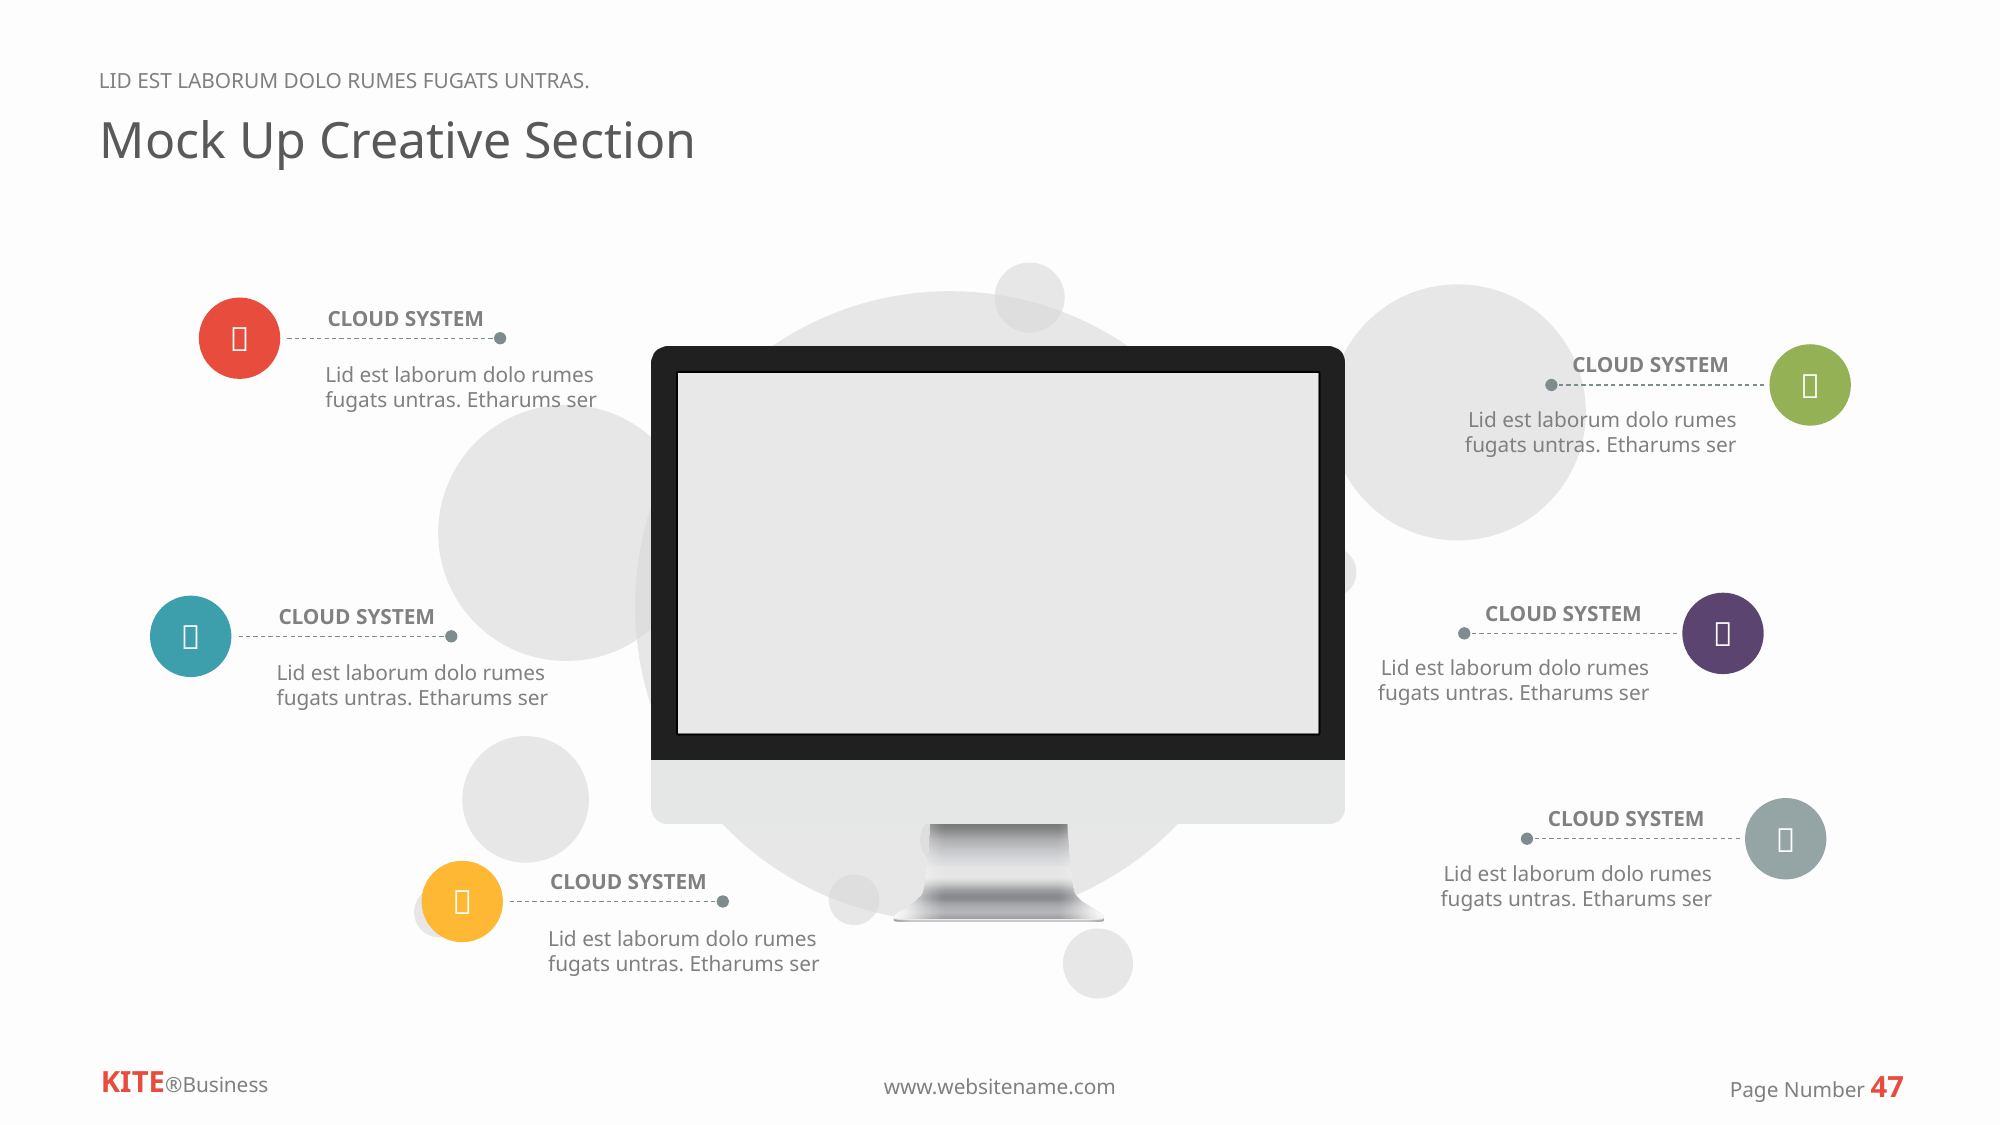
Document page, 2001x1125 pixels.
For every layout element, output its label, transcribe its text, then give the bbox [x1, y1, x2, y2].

text_box Lid est laborum dolo rumes fugats untras. Etharums ser [310, 354, 414, 420]
text_box  [148, 594, 233, 679]
text_box  [1743, 796, 1828, 881]
text_box KITE®Business [85, 1056, 284, 1106]
text_box Mock Up Creative Section [85, 101, 712, 176]
text_box Lid est laborum dolo rumes fugats untras. Etharums ser [1586, 853, 1727, 918]
text_box www.websitename.com [869, 1066, 1131, 1107]
text_box CLOUD SYSTEM [312, 297, 414, 338]
picture [651, 346, 1345, 924]
text_box Lid est laborum dolo rumes fugats untras. Etharums ser [261, 652, 414, 718]
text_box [414, 262, 1586, 999]
text_box Lid est laborum dolo rumes fugats untras. Etharums ser [1586, 399, 1752, 464]
text_box  [197, 296, 282, 380]
text_box CLOUD SYSTEM [1586, 798, 1719, 838]
text_box Page Number 47 [1715, 1061, 1919, 1112]
text_box CLOUD SYSTEM [263, 595, 414, 636]
text_box  [1681, 591, 1765, 676]
text_box Lid est laborum dolo rumes fugats untras. Etharums ser [1586, 647, 1664, 713]
text_box LID EST LABORUM DOLO RUMES FUGATS UNTRAS. [84, 60, 645, 101]
text_box  [1768, 343, 1852, 427]
text_box CLOUD SYSTEM [1586, 592, 1657, 633]
text_box CLOUD SYSTEM [1586, 344, 1744, 384]
